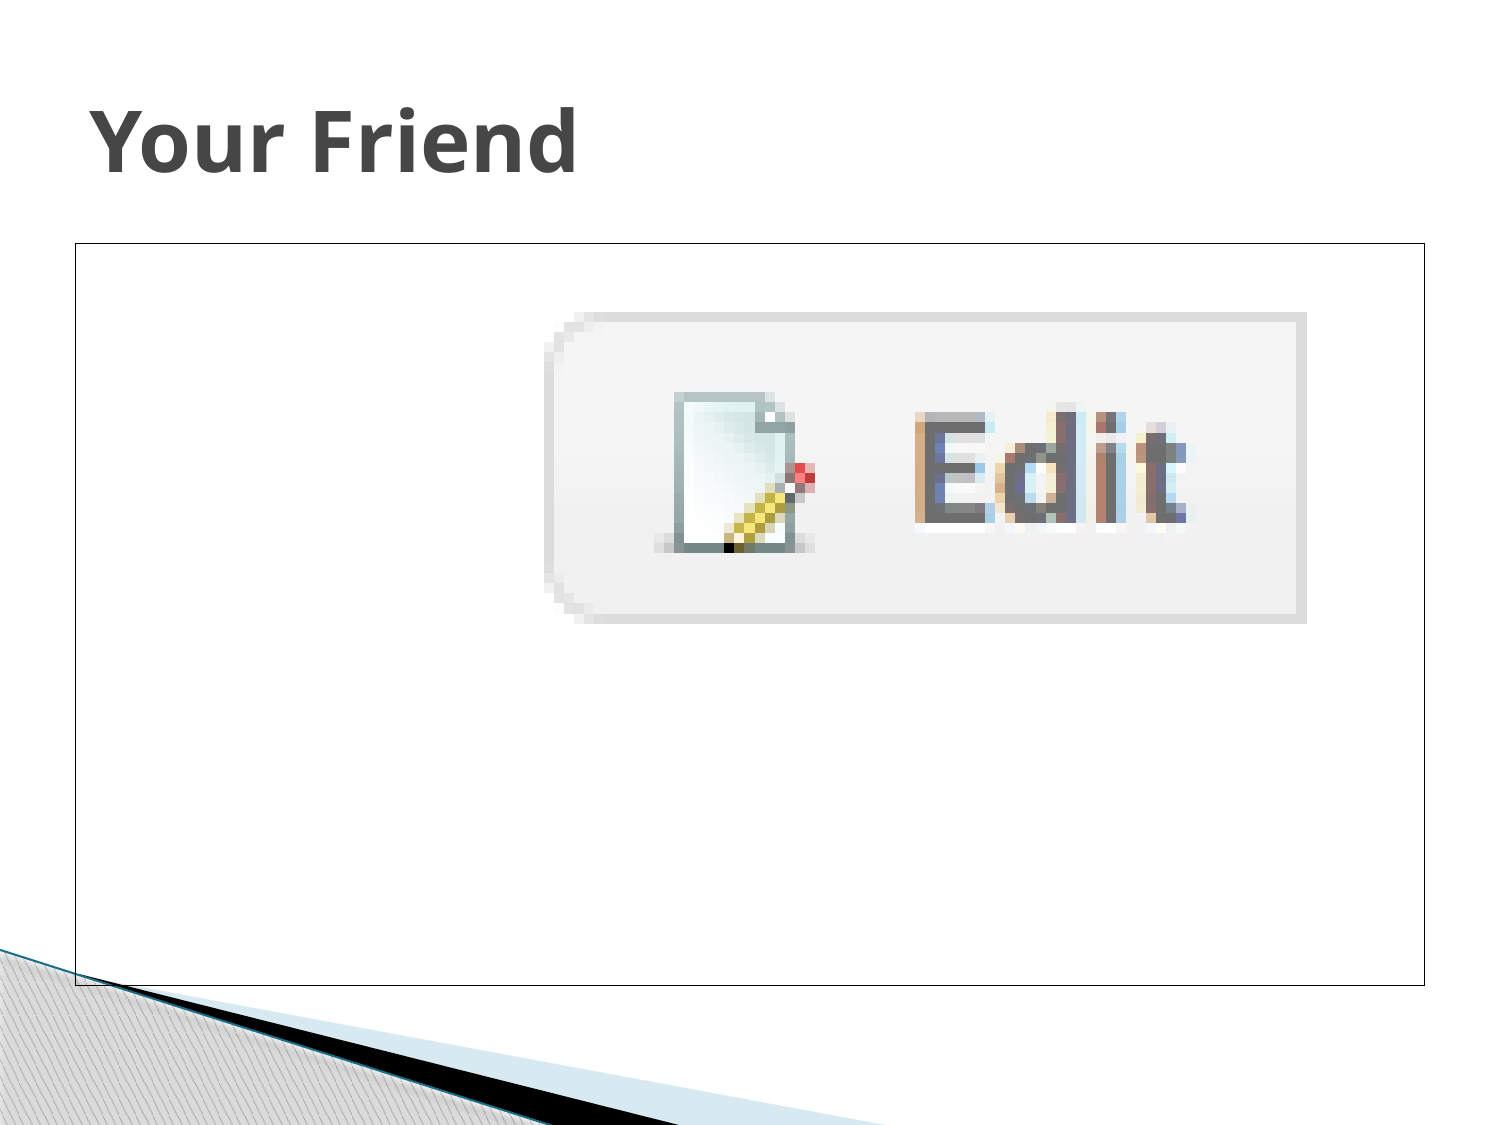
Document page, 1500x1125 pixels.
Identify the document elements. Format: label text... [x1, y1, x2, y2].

title Your Friend [75, 45, 1425, 233]
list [74, 242, 1426, 986]
